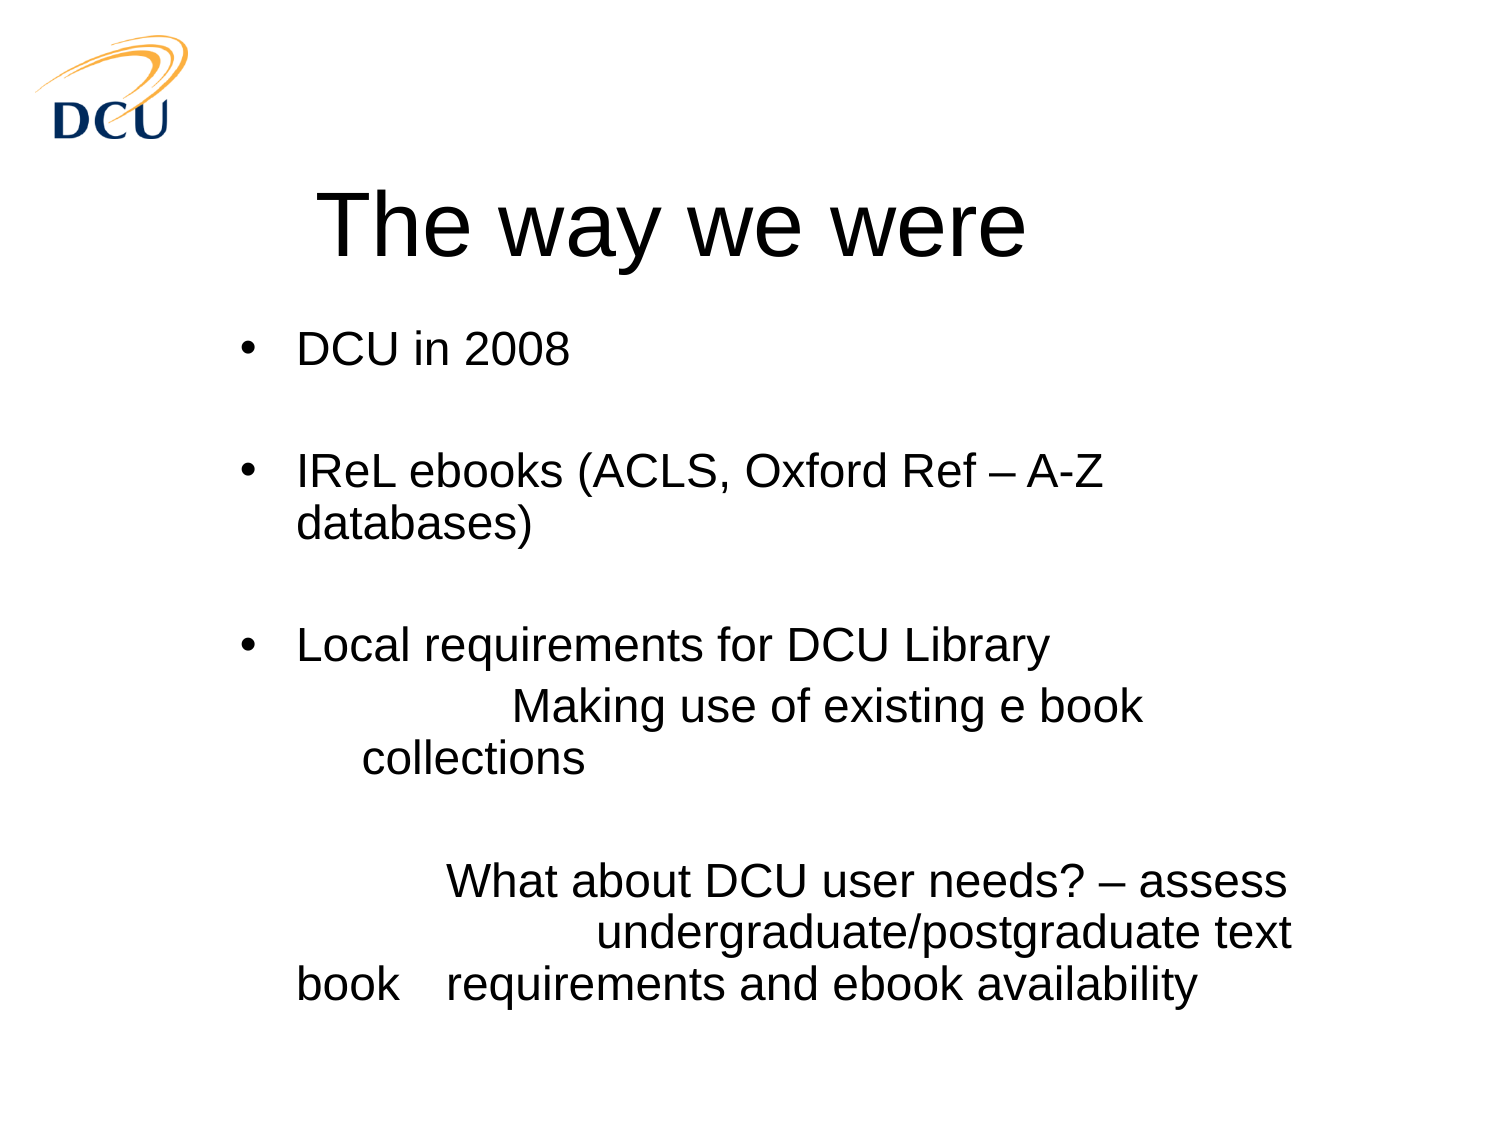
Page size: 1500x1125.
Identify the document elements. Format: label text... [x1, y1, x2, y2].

text_box The way we were [82, 152, 1264, 288]
picture [34, 34, 188, 139]
text_box DCU in 2008 IReL ebooks (ACLS, Oxford Ref – A-Z databases) Local requirements for DCU Library Making use of existing e book collections What about DCU user needs? – assess undergraduate/postgraduate text book requirements and ebook availability [225, 316, 1325, 1020]
